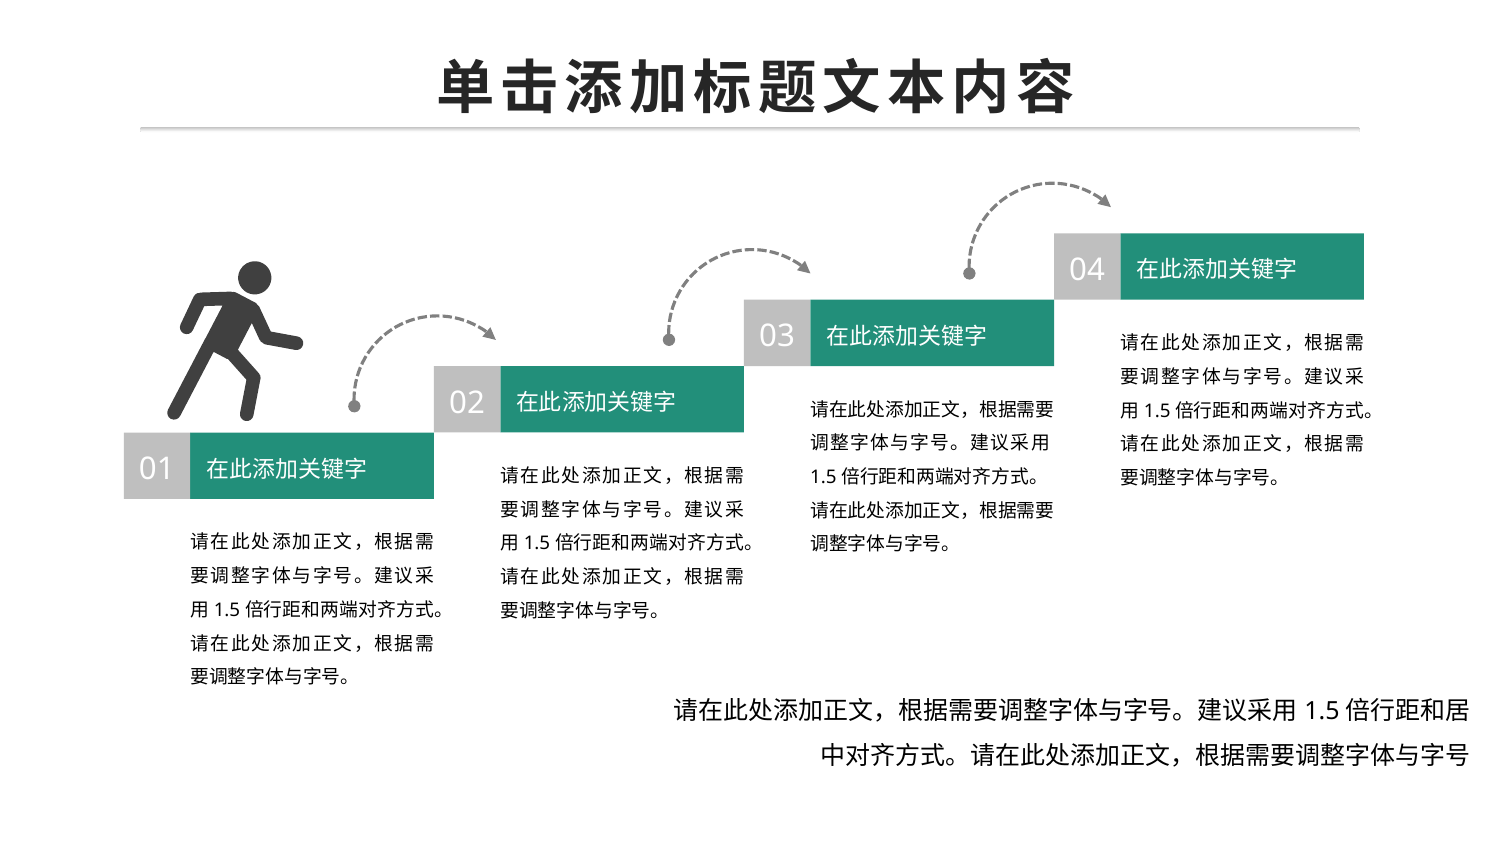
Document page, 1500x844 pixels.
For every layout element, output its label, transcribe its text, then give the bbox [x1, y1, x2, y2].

text_box 请在此处添加正文，根据需要调整字体与字号。建议采用1.5倍行距和居中对齐方式。请在此处添加正文，根据需要调整字体与字号 [668, 673, 1471, 775]
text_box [743, 299, 1055, 367]
text_box [963, 183, 1111, 280]
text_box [1053, 233, 1365, 300]
text_box 请在此处添加正文，根据需要调整字体与字号。建议采用1.5倍行距和两端对齐方式。 请在此处添加正文，根据需要调整字体与字号。 [190, 513, 434, 694]
text_box 单击添加标题文本内容 [265, 44, 1246, 126]
text_box 请在此处添加正文，根据需要调整字体与字号。建议采用1.5倍行距和两端对齐方式。 请在此处添加正文，根据需要调整字体与字号。 [500, 446, 744, 627]
text_box [662, 249, 811, 347]
text_box [238, 261, 272, 295]
text_box [348, 315, 496, 413]
text_box 请在此处添加正文，根据需要调整字体与字号。建议采用1.5倍行距和两端对齐方式。 请在此处添加正文，根据需要调整字体与字号。 [1120, 314, 1364, 494]
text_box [123, 432, 435, 500]
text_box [433, 365, 745, 433]
text_box 请在此处添加正文，根据需要调整字体与字号。建议采用1.5倍行距和两端对齐方式。 请在此处添加正文，根据需要调整字体与字号。 [810, 380, 1055, 561]
text_box [167, 291, 304, 421]
